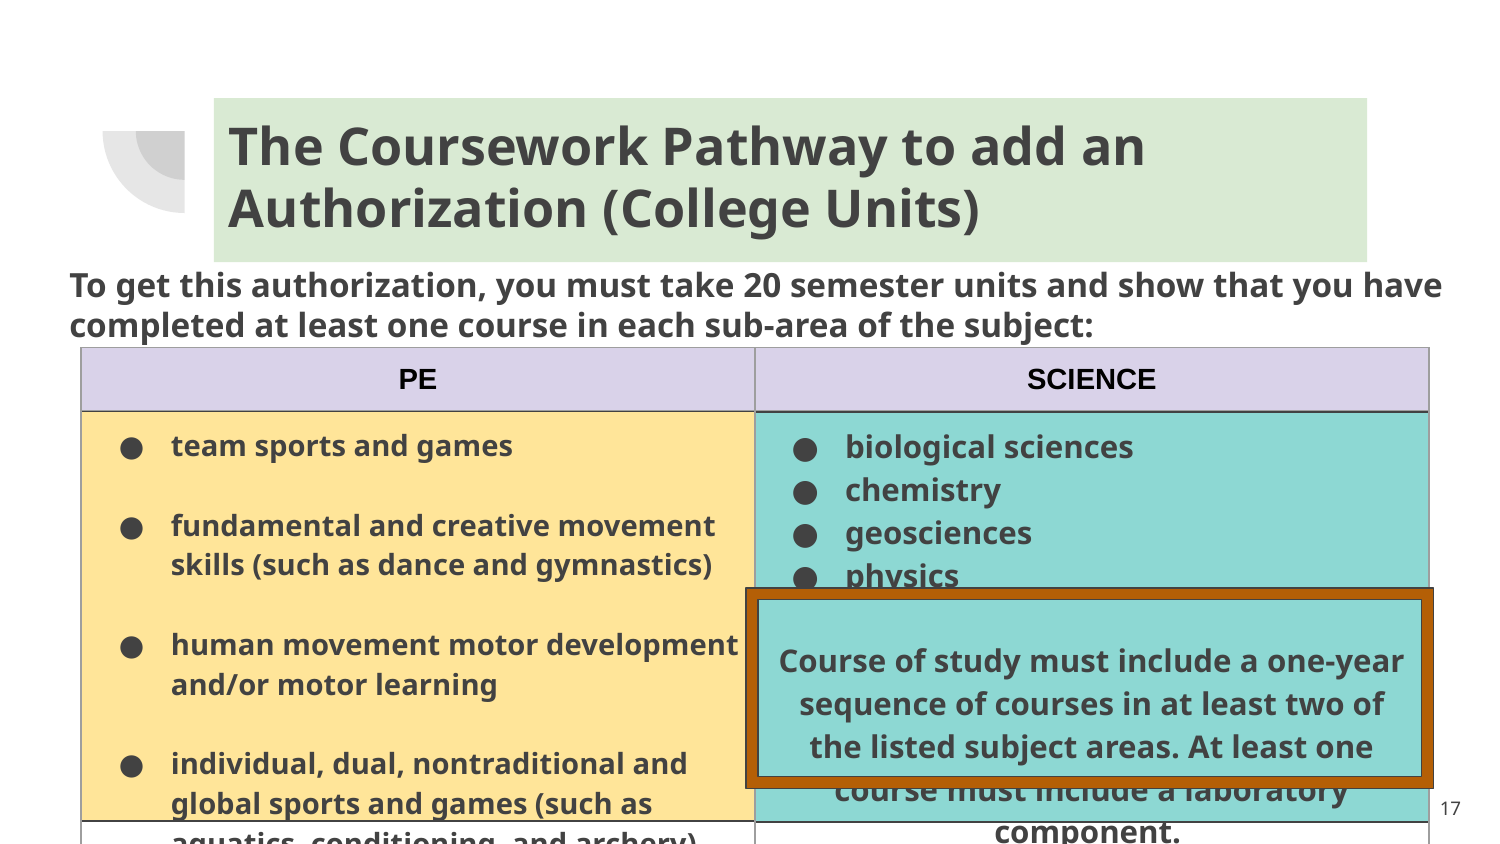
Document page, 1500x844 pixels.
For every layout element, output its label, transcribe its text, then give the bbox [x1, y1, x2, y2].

table_header PE [82, 348, 754, 410]
text_box [746, 587, 1434, 789]
title The Coursework Pathway to add an Authorization (College Units) [213, 98, 1368, 249]
table_cell biological sciences chemistry geosciences physics Course of study must include a one-year sequence of courses in at least two of the listed subject areas. At least one course must include a laboratory component. [759, 600, 1421, 776]
slide_number ‹#› [1430, 777, 1477, 842]
text_box To get this authorization, you must take 20 semester units and show that you have completed at least one course in each sub-area of the subject: [54, 249, 1463, 348]
table_cell biological sciences chemistry geosciences physics Course of study must include a one-year sequence of courses in at least two of the listed subject areas. At least one course must include a laboratory component. [756, 789, 1428, 844]
table_cell biological sciences chemistry geosciences physics Course of study must include a one-year sequence of courses in at least two of the listed subject areas. At least one course must include a laboratory component. [756, 411, 1428, 587]
table_cell team sports and games fundamental and creative movement skills (such as dance and gymnastics) human movement motor development and/or motor learning individual, dual, nontraditional and global sports and games (such as aquatics, conditioning, and archery) [82, 411, 754, 844]
table_header SCIENCE [756, 348, 1428, 410]
